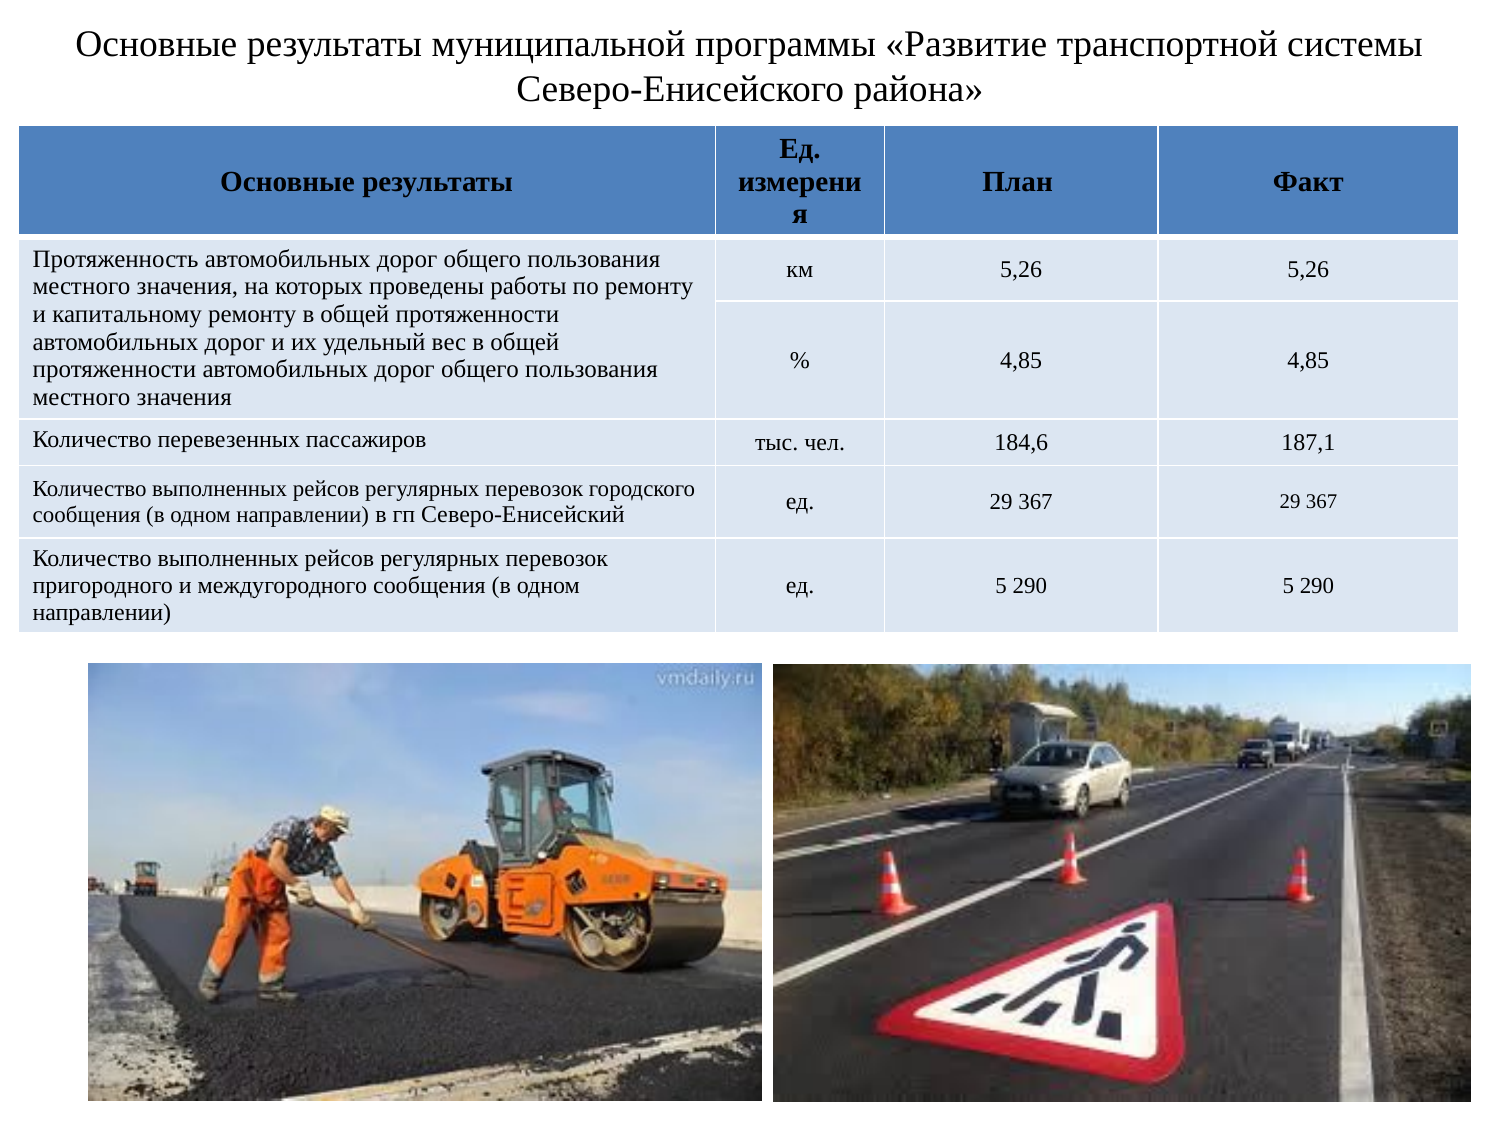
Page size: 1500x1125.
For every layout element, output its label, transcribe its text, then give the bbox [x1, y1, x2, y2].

table_cell 5 290 [885, 539, 1157, 632]
table_cell 5 290 [1159, 539, 1458, 632]
table_cell Количество перевезенных пассажиров [19, 420, 715, 465]
table_cell 187,1 [1159, 420, 1458, 465]
title Основные результаты муниципальной программы «Развитие транспортной системы Северо-Енисейского района» [0, 4, 1500, 123]
table_cell 5,26 [885, 240, 1157, 300]
table_cell ед. [716, 466, 884, 537]
table_cell 4,85 [1159, 302, 1458, 418]
picture [773, 664, 1471, 1102]
table_cell тыс. чел. [716, 420, 884, 465]
table_header Основные результаты [19, 126, 715, 234]
table_cell 5,26 [1159, 240, 1458, 300]
table_cell ед. [716, 539, 884, 632]
table_cell Количество выполненных рейсов регулярных перевозок городского сообщения (в одном направлении) в гп Северо-Енисейский [19, 466, 715, 537]
table_cell км [716, 240, 884, 300]
table_cell 184,6 [885, 420, 1157, 465]
table_cell Протяженность автомобильных дорог общего пользования местного значения, на которых проведены работы по ремонту и капитальному ремонту в общей протяженности автомобильных дорог и их удельный вес в общей протяженности автомобильных дорог общего пользования местного значения [19, 240, 715, 418]
table_cell 29 367 [1159, 466, 1458, 537]
table_header Факт [1159, 126, 1458, 234]
picture [88, 663, 763, 1102]
table_cell Количество выполненных рейсов регулярных перевозок пригородного и междугородного сообщения (в одном направлении) [19, 539, 715, 632]
table_header Ед. измерения [716, 126, 884, 234]
table_header План [885, 126, 1157, 234]
table_cell 29 367 [885, 466, 1157, 537]
table_cell 4,85 [885, 302, 1157, 418]
table_cell % [716, 302, 884, 418]
